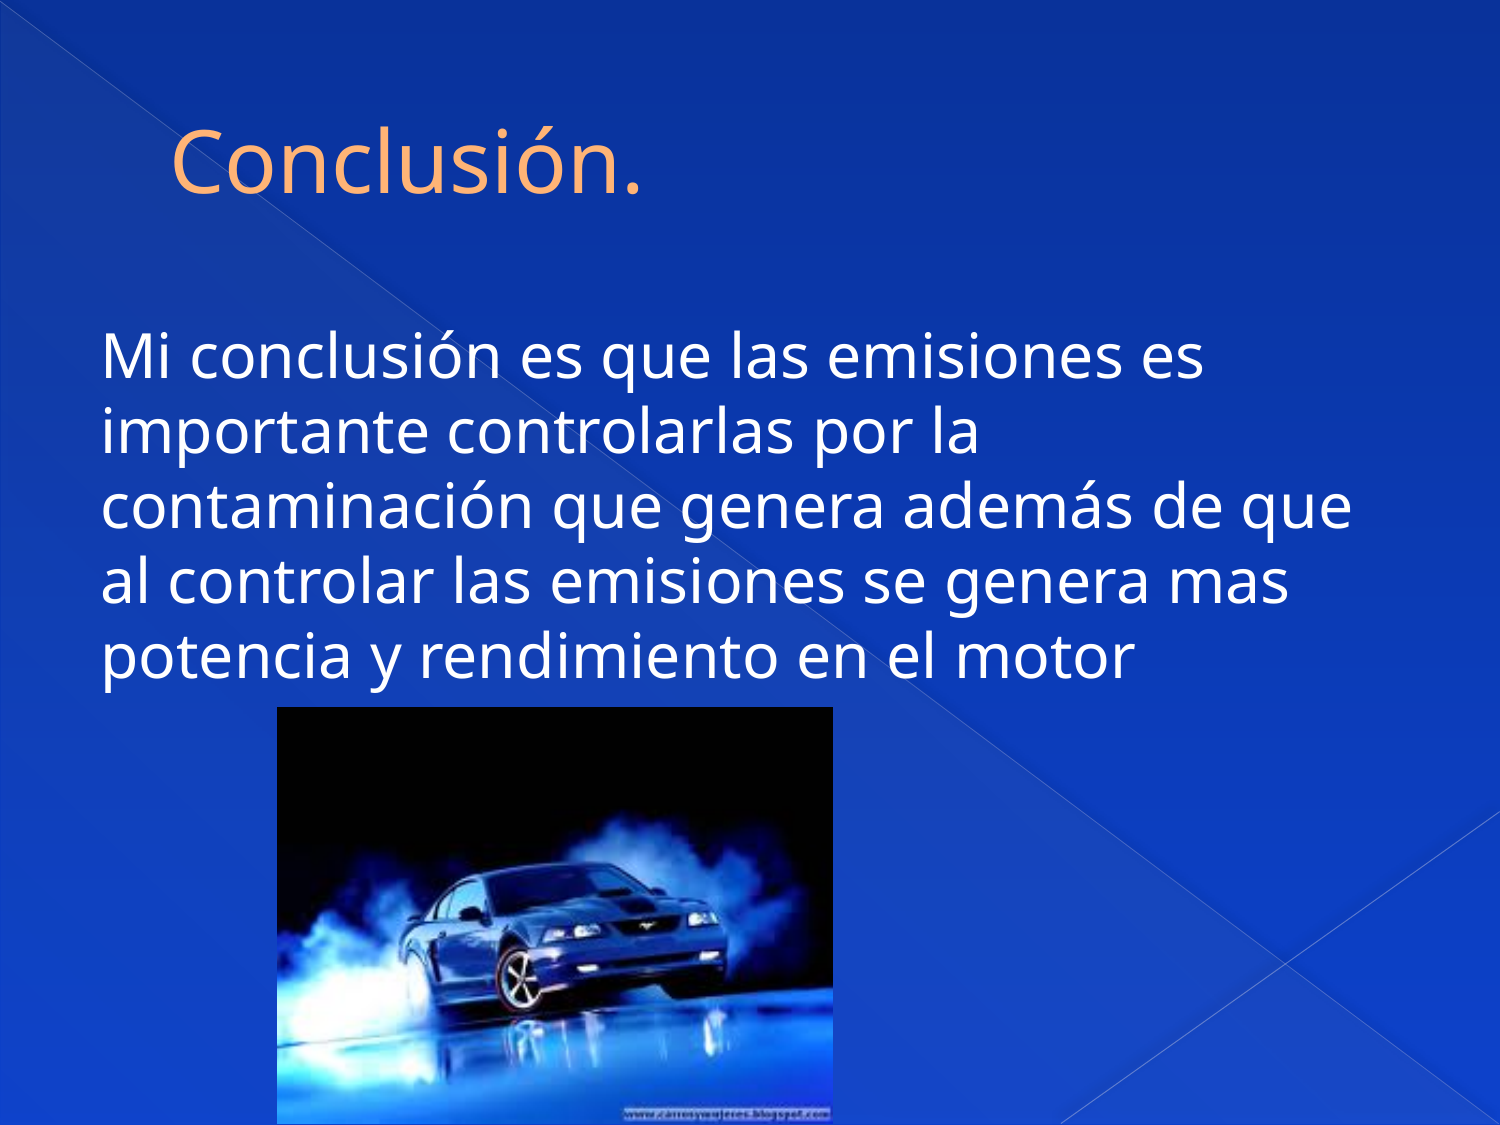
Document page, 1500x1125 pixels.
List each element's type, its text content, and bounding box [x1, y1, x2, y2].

picture [277, 707, 833, 1124]
title Conclusión. [75, 43, 1425, 274]
list Mi conclusión es que las emisiones es importante controlarlas por la contaminación que genera además de que al controlar las emisiones se genera mas potencia y rendimiento en el motor [75, 308, 1425, 1059]
